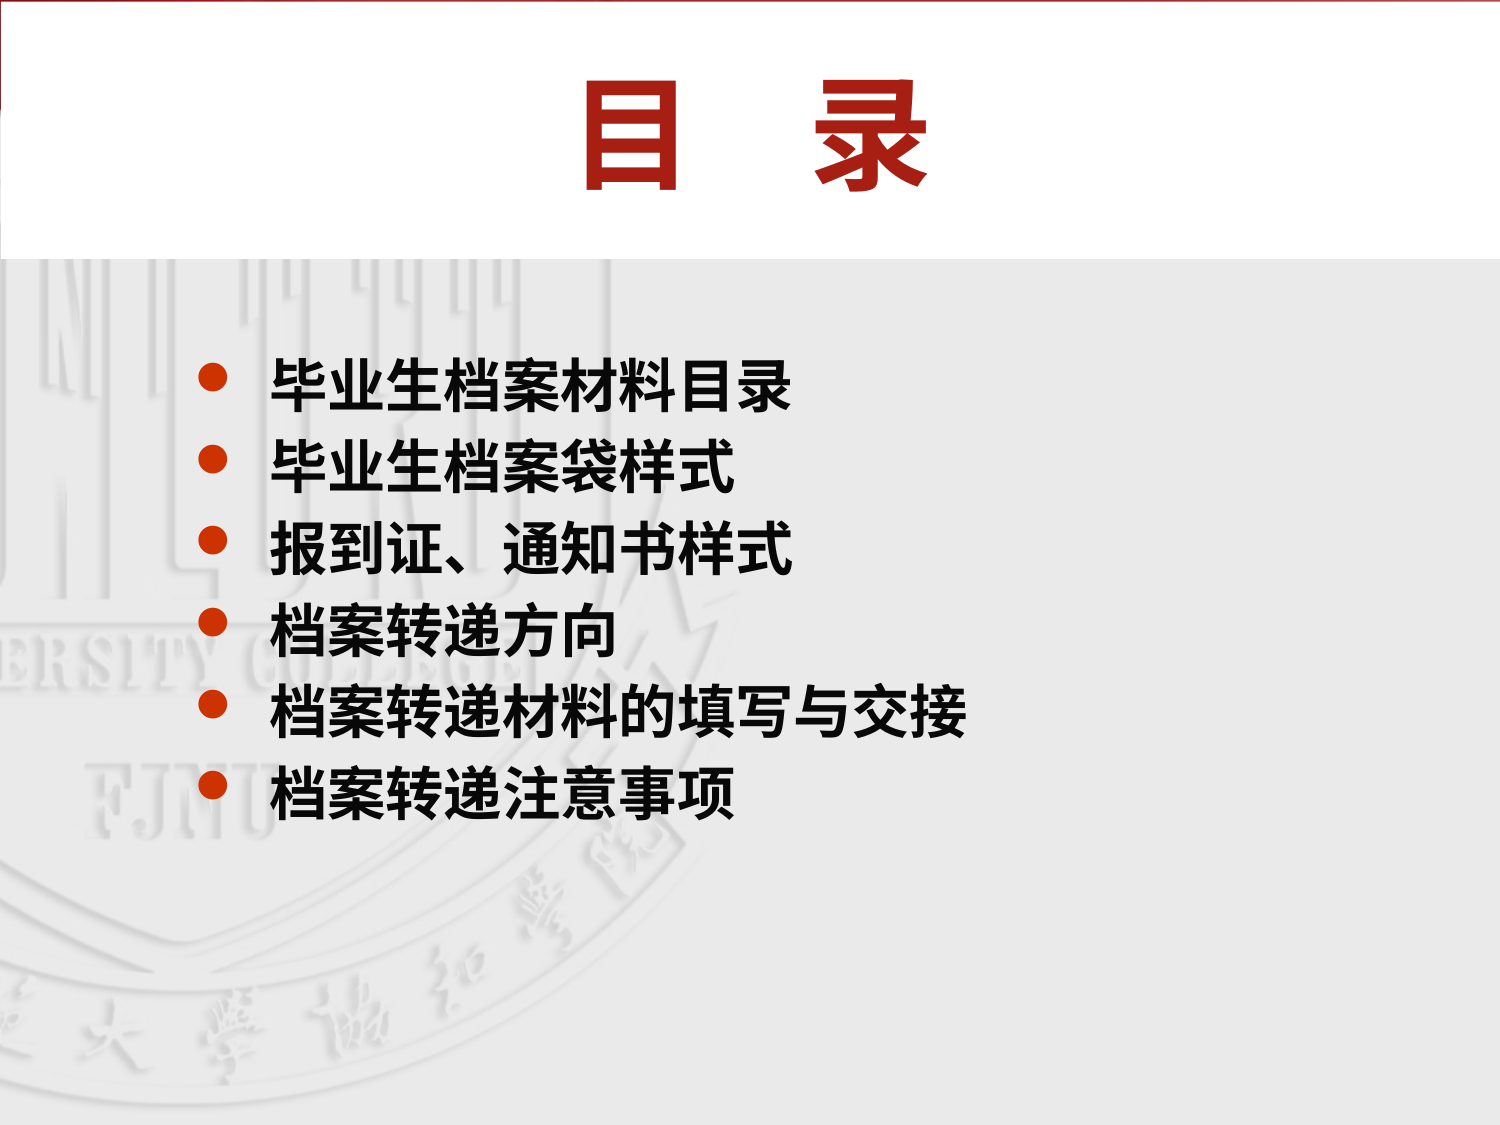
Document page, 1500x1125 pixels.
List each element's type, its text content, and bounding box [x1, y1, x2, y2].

title 目 录 [0, 1, 1500, 260]
picture [0, 260, 1500, 1125]
subtitle 毕业生档案材料目录 毕业生档案袋样式 报到证、通知书样式 档案转递方向 档案转递材料的填写与交接 档案转递注意事项 [179, 341, 1379, 926]
